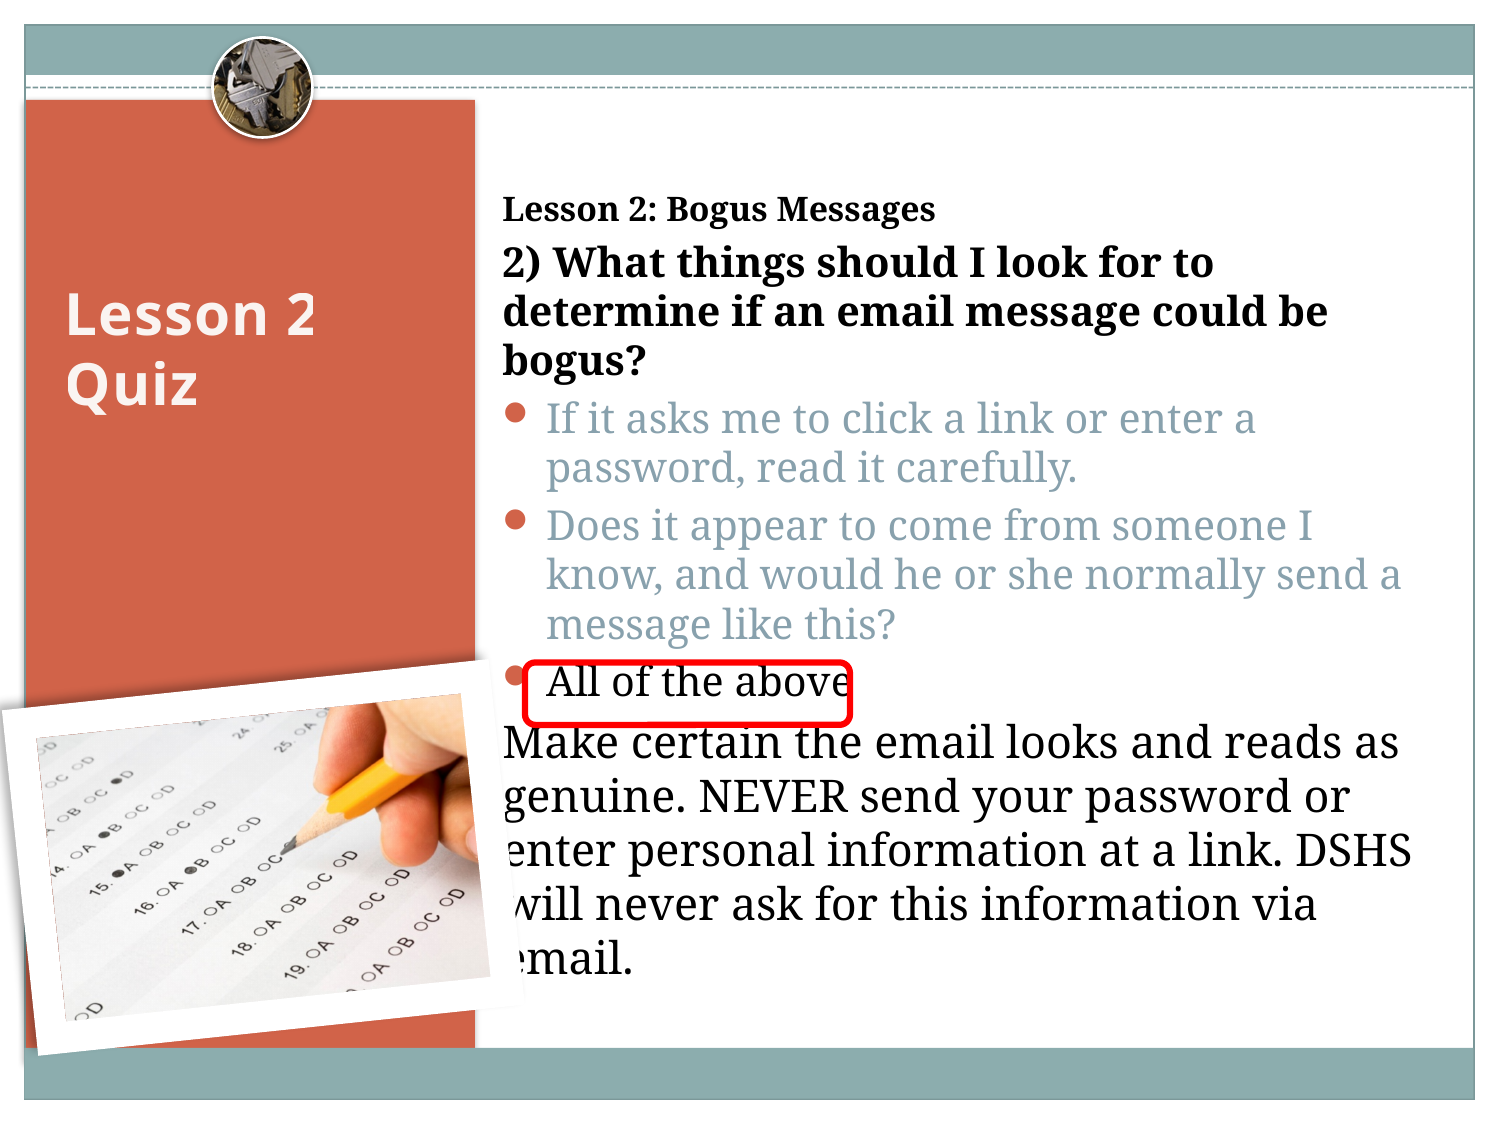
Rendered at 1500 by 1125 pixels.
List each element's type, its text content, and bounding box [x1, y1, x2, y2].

picture [214, 39, 311, 136]
text_box [522, 660, 853, 727]
title Lesson 2 Quiz [50, 174, 463, 425]
list Lesson 2: Bogus Messages 2) What things should I look for to determine if an email message could be bogus? If it asks me to click a link or enter a password, read it carefully. Does it appear to come from someone I know, and would he or she normally send a message like this? All of the above Make certain the email looks and reads as genuine. NEVER send your password or enter personal information at a link. DSHS will never ask for this information via email. [487, 112, 1438, 1000]
picture [37, 694, 490, 1021]
